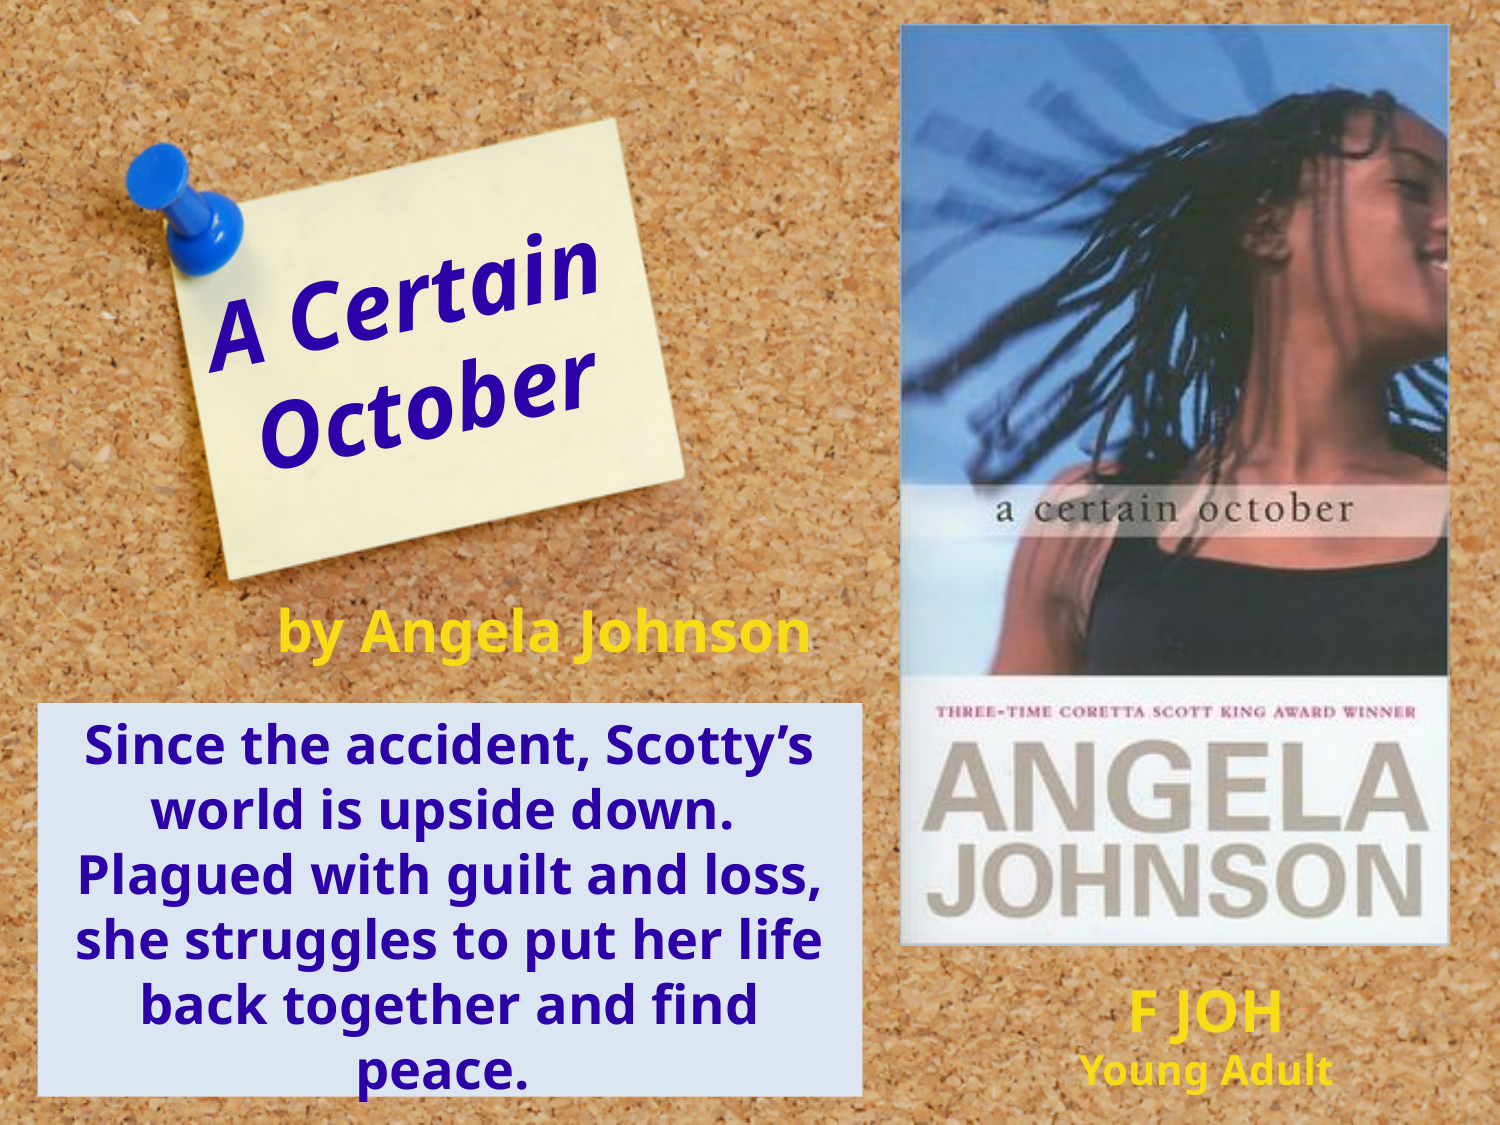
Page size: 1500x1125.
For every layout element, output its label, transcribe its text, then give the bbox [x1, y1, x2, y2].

title A Certain October [154, 137, 675, 561]
text_box by Angela Johnson [261, 586, 894, 741]
picture [0, 0, 1500, 1125]
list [899, 24, 1451, 946]
text_box F JOH Young Adult [1037, 966, 1375, 1102]
list Since the accident, Scotty’s world is upside down. Plagued with guilt and loss, she struggles to put her life back together and find peace. [37, 703, 863, 1097]
